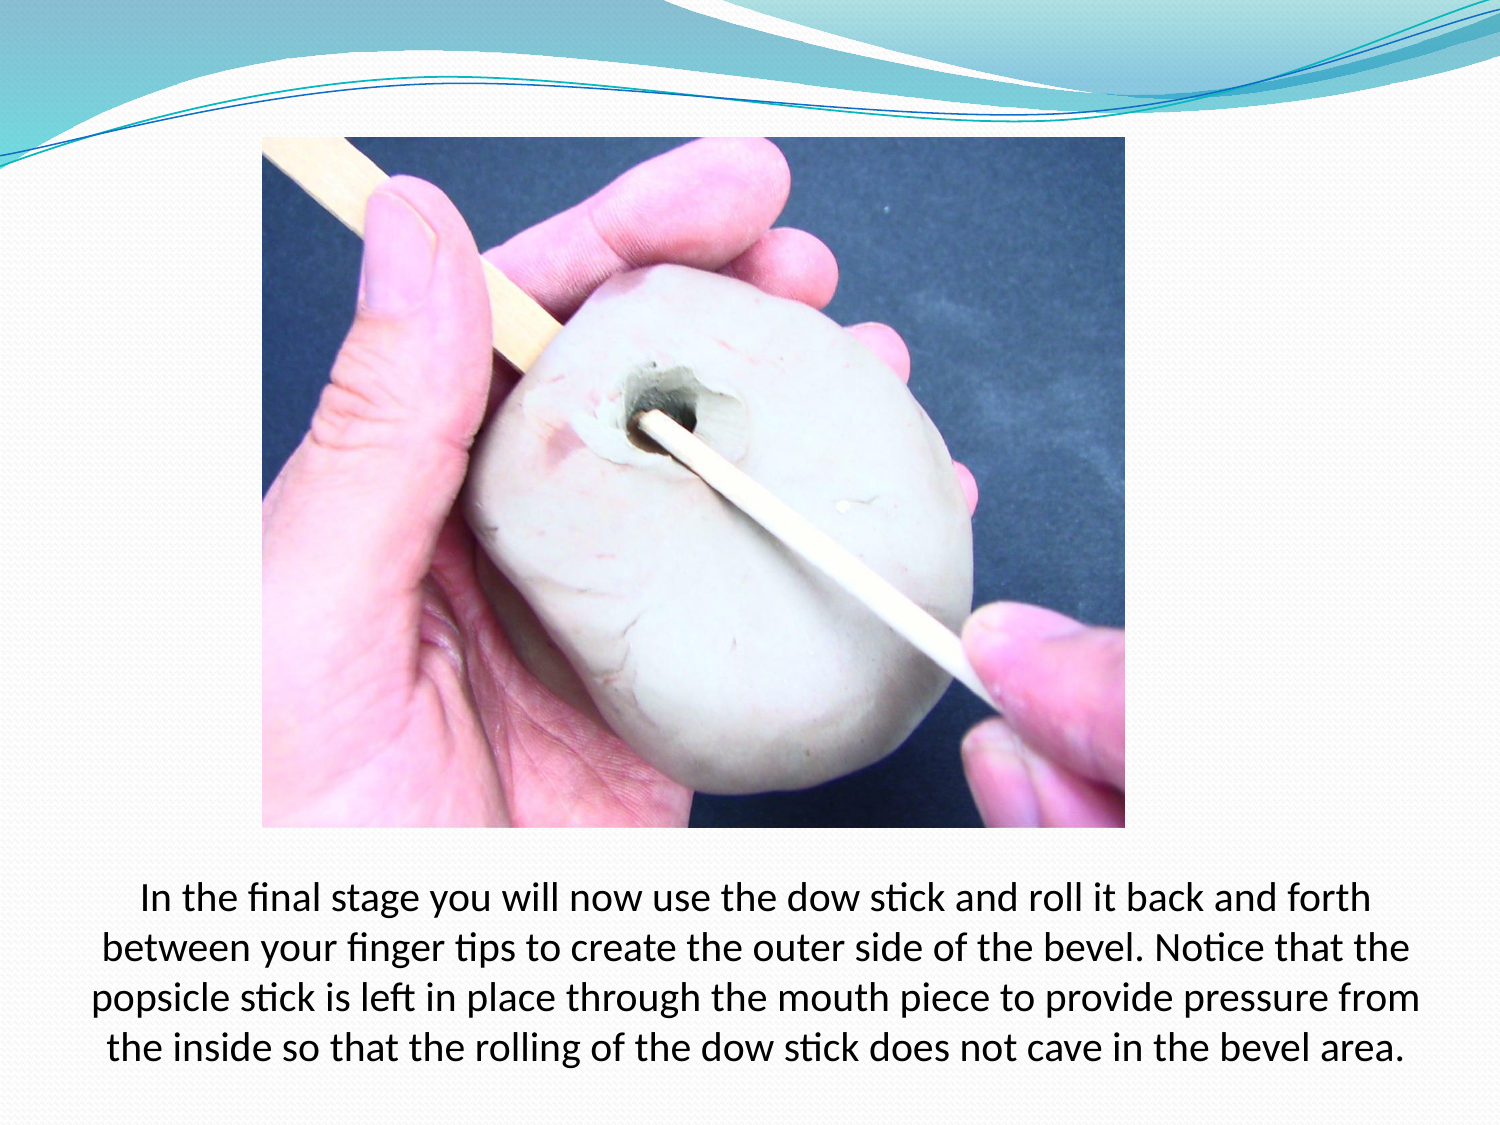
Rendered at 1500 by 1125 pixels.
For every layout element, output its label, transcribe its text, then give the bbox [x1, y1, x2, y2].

text_box In the final stage you will now use the dow stick and roll it back and forth between your finger tips to create the outer side of the bevel. Notice that the popsicle stick is left in place through the mouth piece to provide pressure from the inside so that the rolling of the dow stick does not cave in the bevel area. [62, 862, 1450, 1078]
picture [262, 137, 1126, 828]
